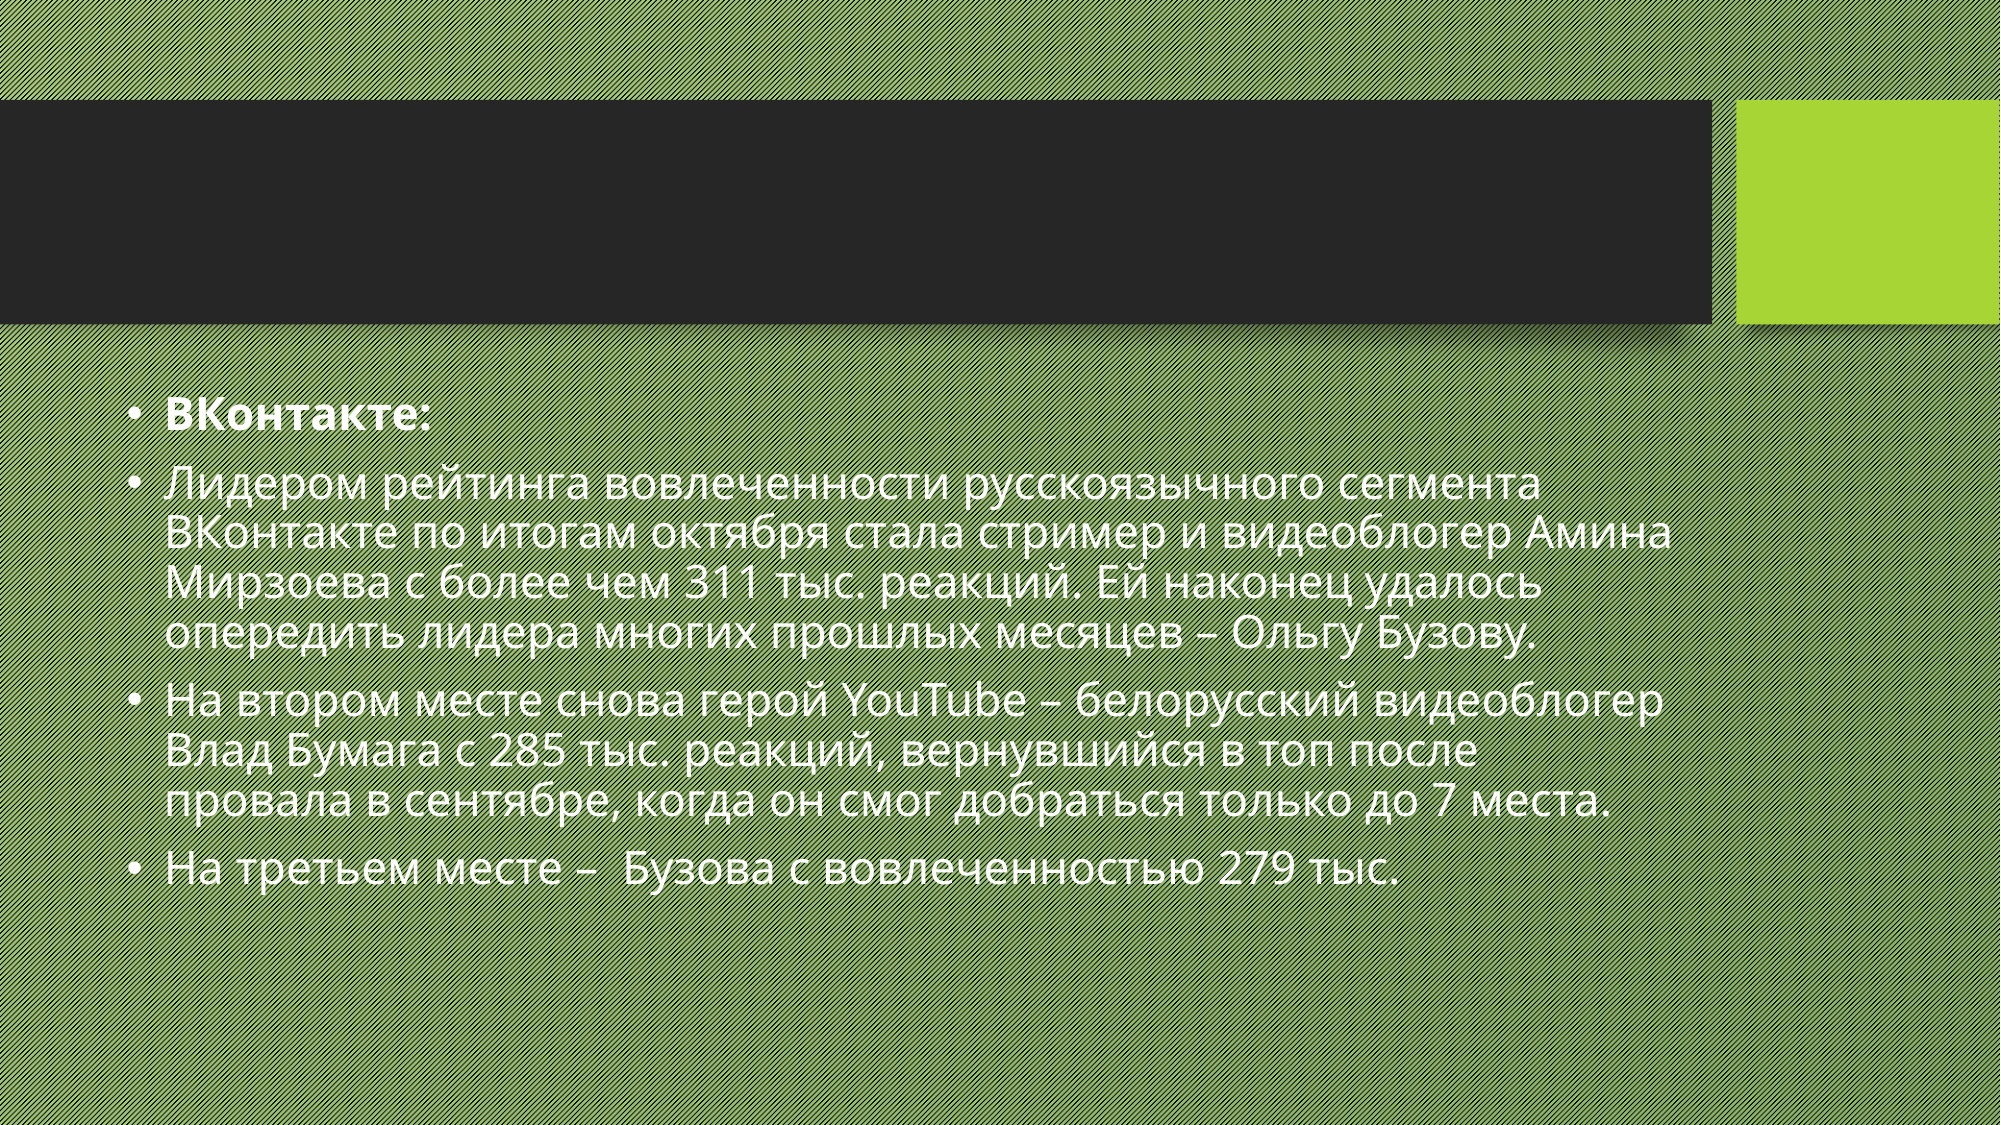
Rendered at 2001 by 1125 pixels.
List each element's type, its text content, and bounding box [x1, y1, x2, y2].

picture [0, 0, 2000, 1125]
list ВКонтакте: Лидером рейтинга вовлеченности русскоязычного сегмента ВКонтакте по итогам октября стала стример и видеоблогер Амина Мирзоева с более чем 311 тыс. реакций. Ей наконец удалось опередить лидера многих прошлых месяцев – Ольгу Бузову. На втором месте снова герой YouTube – белорусский видеоблогер Влад Бумага с 285 тыс. реакций, вернувшийся в топ после провала в сентябре, когда он смог добраться только до 7 места. На третьем месте – Бузова с вовлеченностью 279 тыс. [111, 383, 1689, 974]
